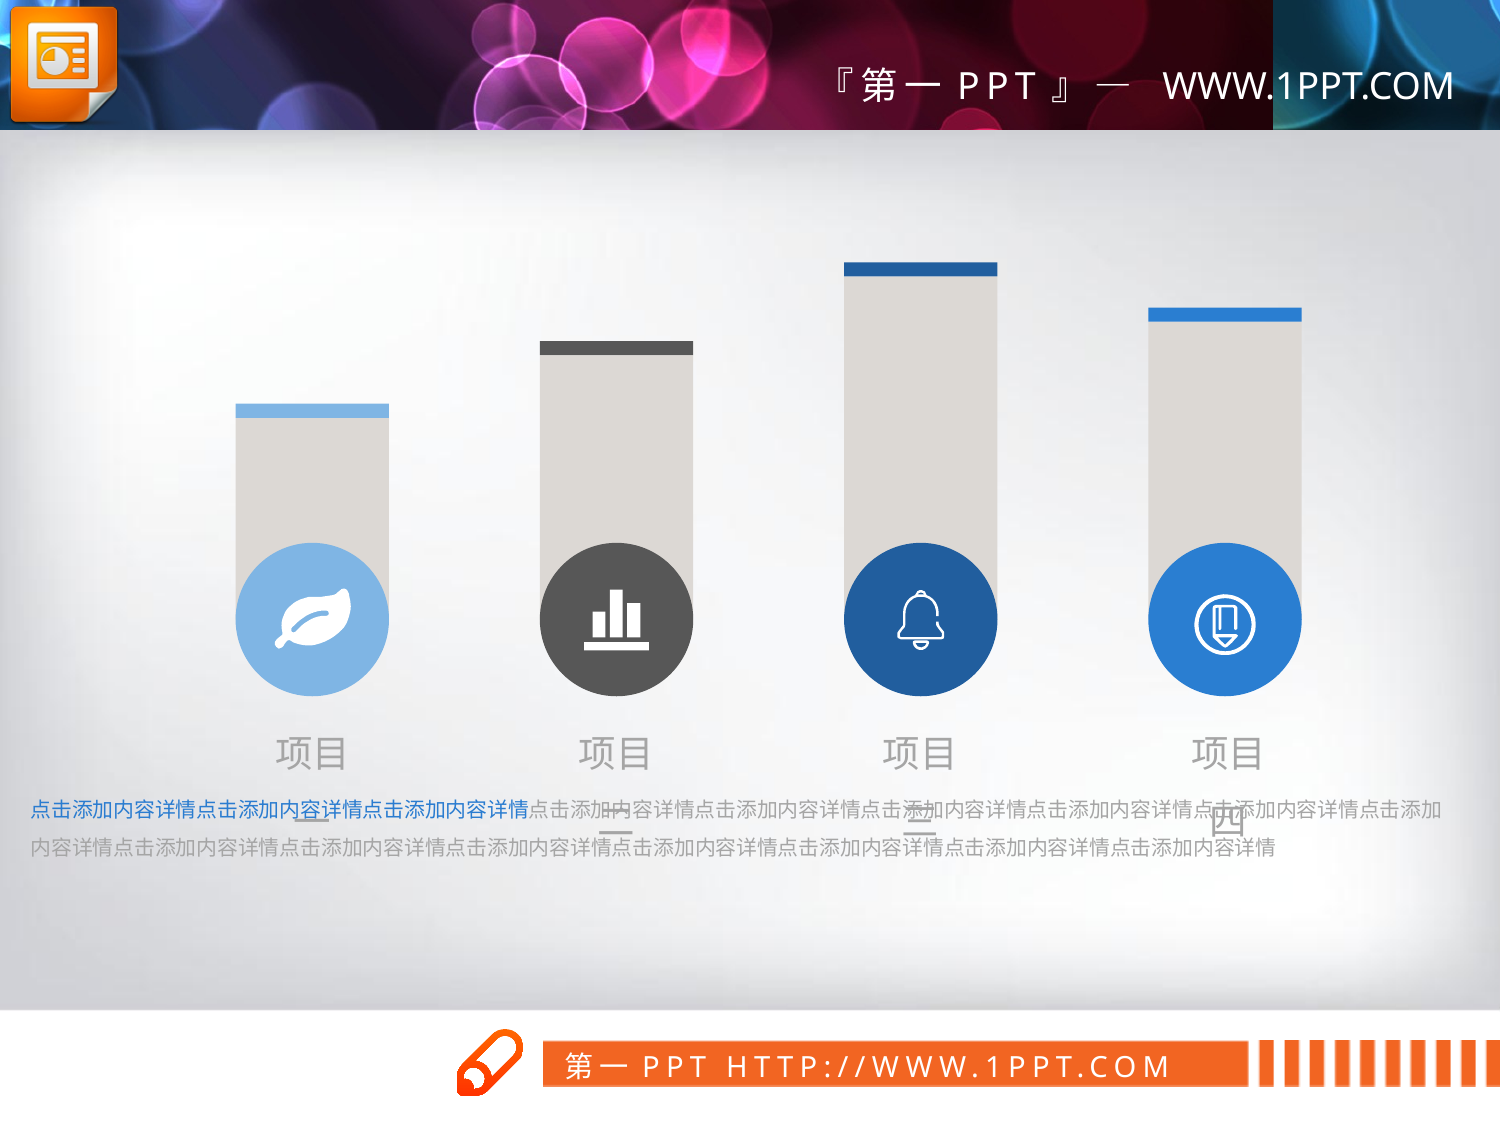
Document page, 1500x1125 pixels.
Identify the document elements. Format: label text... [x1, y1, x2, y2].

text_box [1148, 307, 1302, 697]
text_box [235, 403, 390, 697]
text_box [583, 589, 650, 651]
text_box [843, 262, 998, 697]
picture [0, 0, 1500, 1012]
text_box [1194, 593, 1256, 656]
text_box 项目四 [1161, 705, 1296, 849]
picture [543, 1040, 1500, 1087]
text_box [539, 340, 694, 697]
text_box 项目二 [549, 705, 684, 849]
text_box 项目一 [245, 705, 380, 849]
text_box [897, 589, 945, 651]
text_box 项目三 [853, 705, 988, 849]
text_box 点击添加内容详情点击添加内容详情点击添加内容详情点击添加内容详情点击添加内容详情点击添加内容详情点击添加内容详情点击添加内容详情点击添加内容详情点击添加内容详情点击添加内容详情点击添加内容详情点击添加内容详情点击添加内容详情点击添加内容详情点击添加内容详情 [18, 778, 1468, 866]
